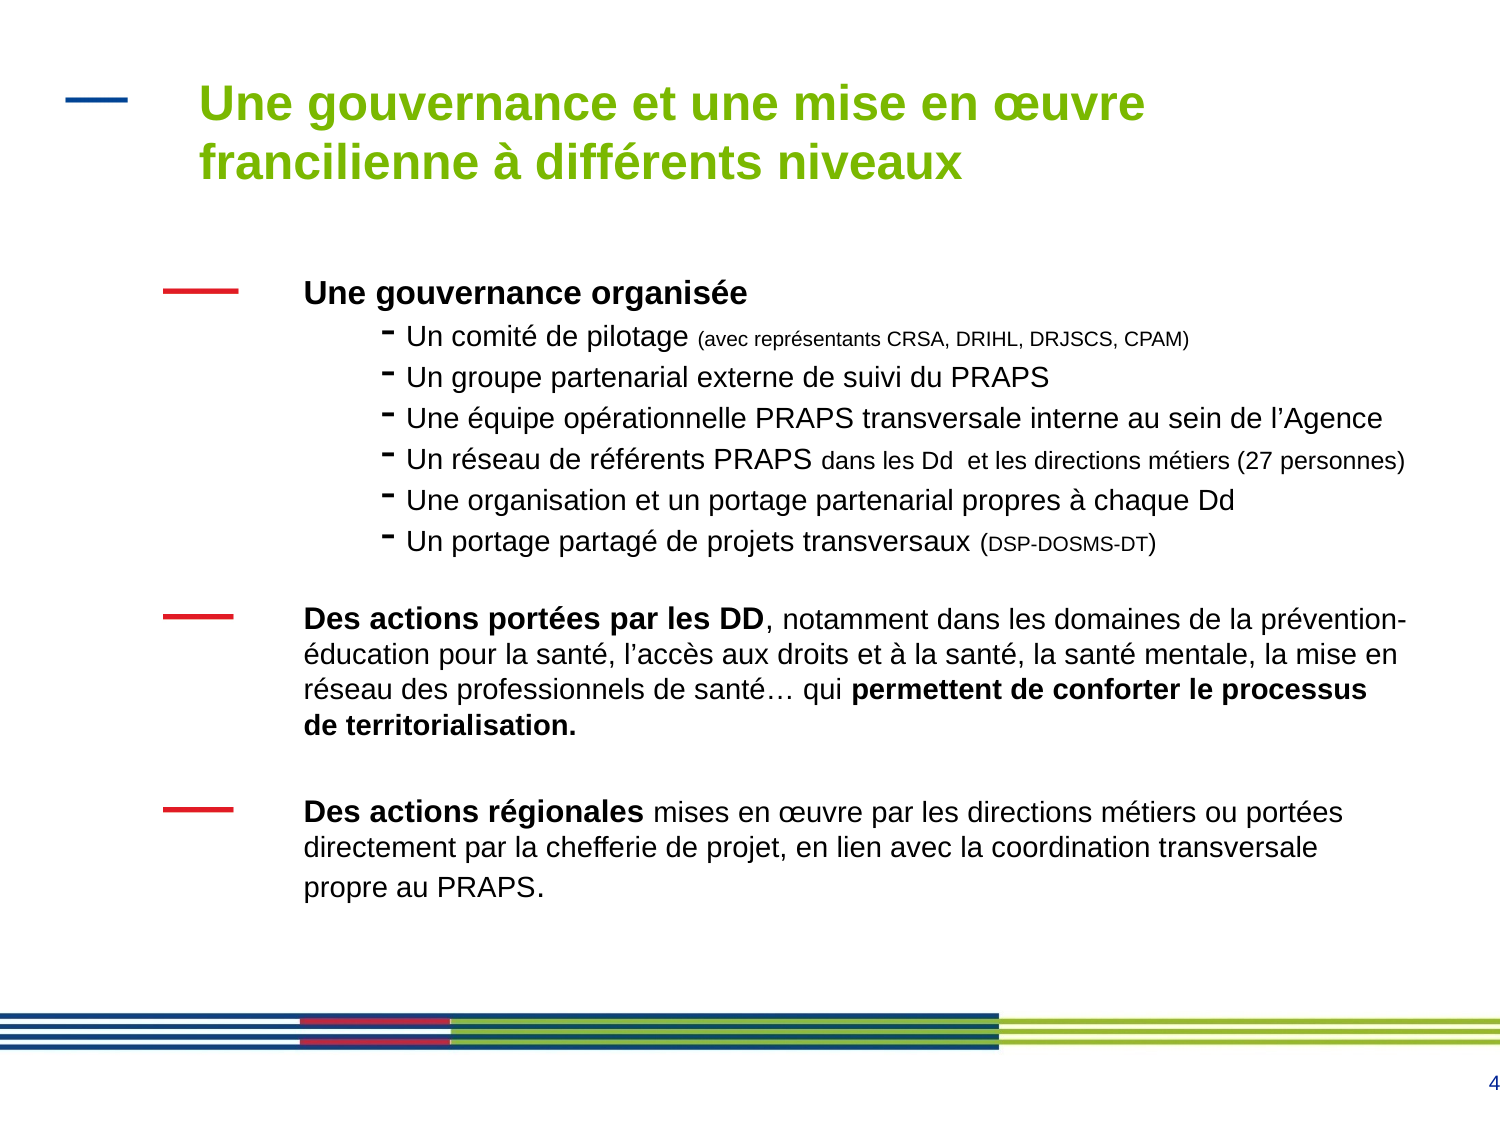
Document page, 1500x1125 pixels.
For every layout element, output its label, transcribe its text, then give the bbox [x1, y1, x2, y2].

picture [162, 610, 234, 623]
picture [65, 94, 128, 106]
picture [162, 284, 239, 298]
list Une gouvernance organisée Un comité de pilotage (avec représentants CRSA, DRIHL, DRJSCS, CPAM) Un groupe partenarial externe de suivi du PRAPS Une équipe opérationnelle PRAPS transversale interne au sein de l’Agence Un réseau de référents PRAPS dans les Dd et les directions métiers (27 personnes) Une organisation et un portage partenarial propres à chaque Dd Un portage partagé de projets transversaux (DSP-DOSMS-DT) Des actions portées par les DD, notamment dans les domaines de la prévention-éducation pour la santé, l’accès aux droits et à la santé, la santé mentale, la mise en réseau des professionnels de santé… qui permettent de conforter le processus de territorialisation. Des actions régionales mises en œuvre par les directions métiers ou portées directement par la chefferie de projet, en lien avec la coordination transversale propre au PRAPS. [147, 219, 1424, 918]
picture [0, 999, 1500, 1063]
picture [162, 803, 234, 816]
title Une gouvernance et une mise en œuvre francilienne à différents niveaux [49, 35, 1388, 224]
